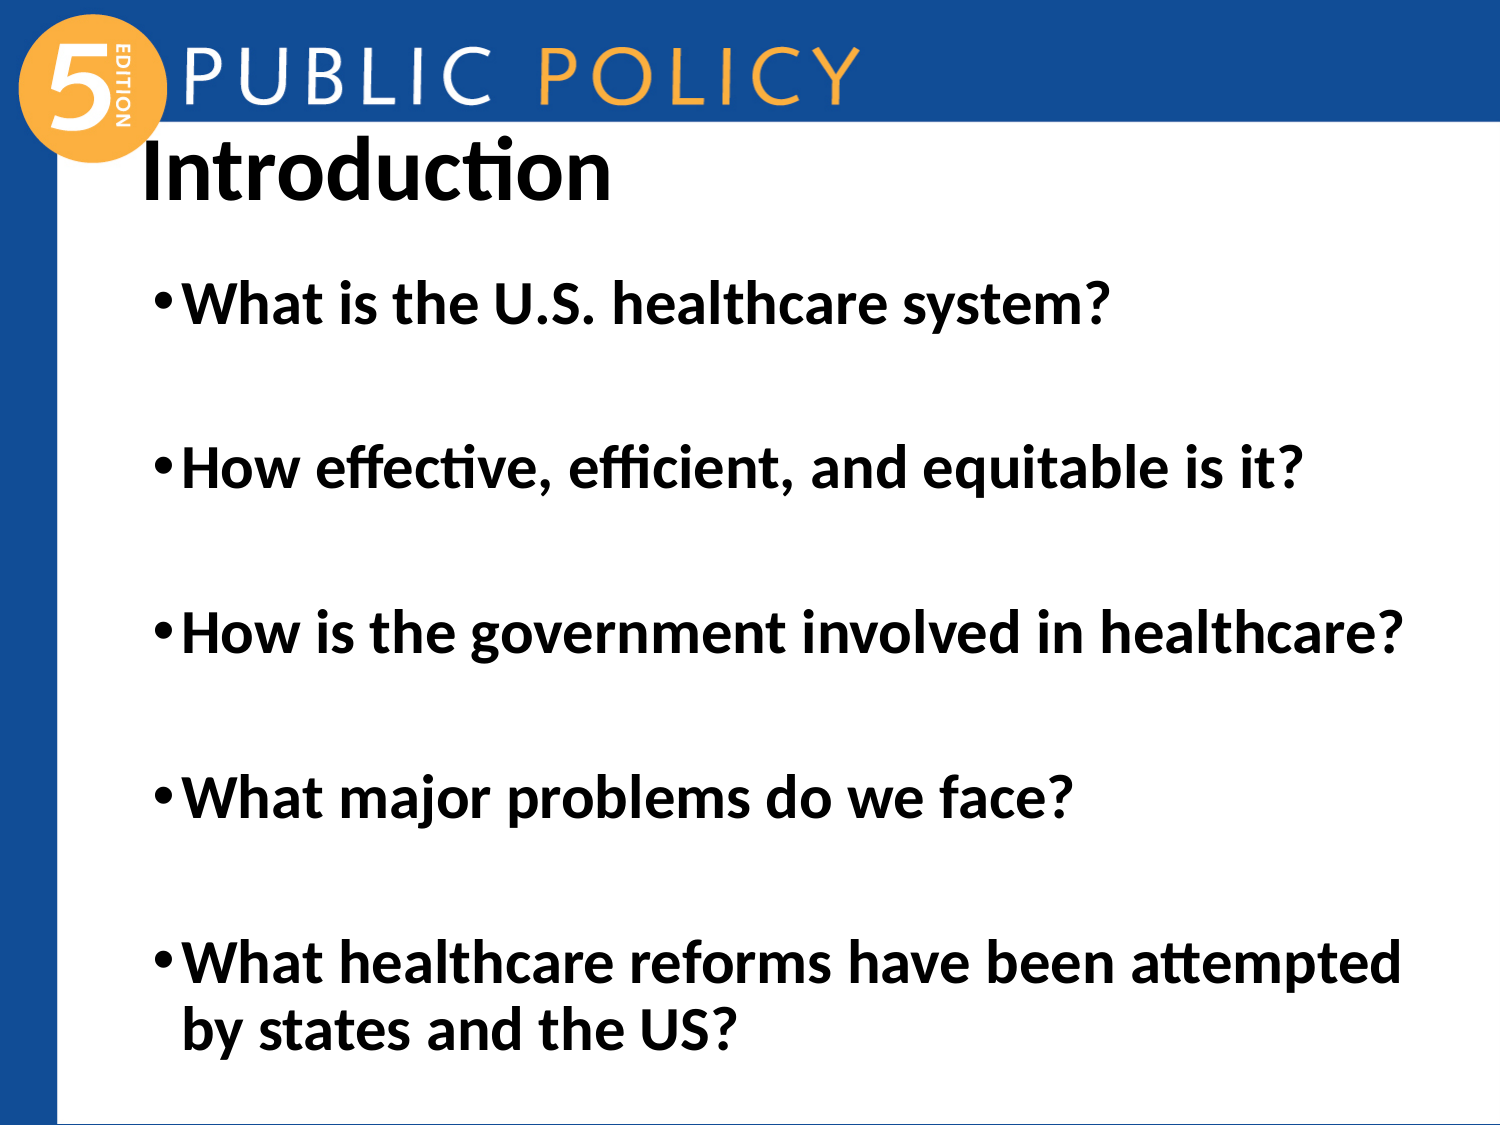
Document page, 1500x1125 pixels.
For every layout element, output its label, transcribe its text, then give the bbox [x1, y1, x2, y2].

title Introduction [125, 62, 1419, 280]
picture [0, 0, 1500, 1125]
list What is the U.S. healthcare system? How effective, efficient, and equitable is it? How is the government involved in healthcare? What major problems do we face? What healthcare reforms have been attempted by states and the US? [137, 262, 1438, 1088]
